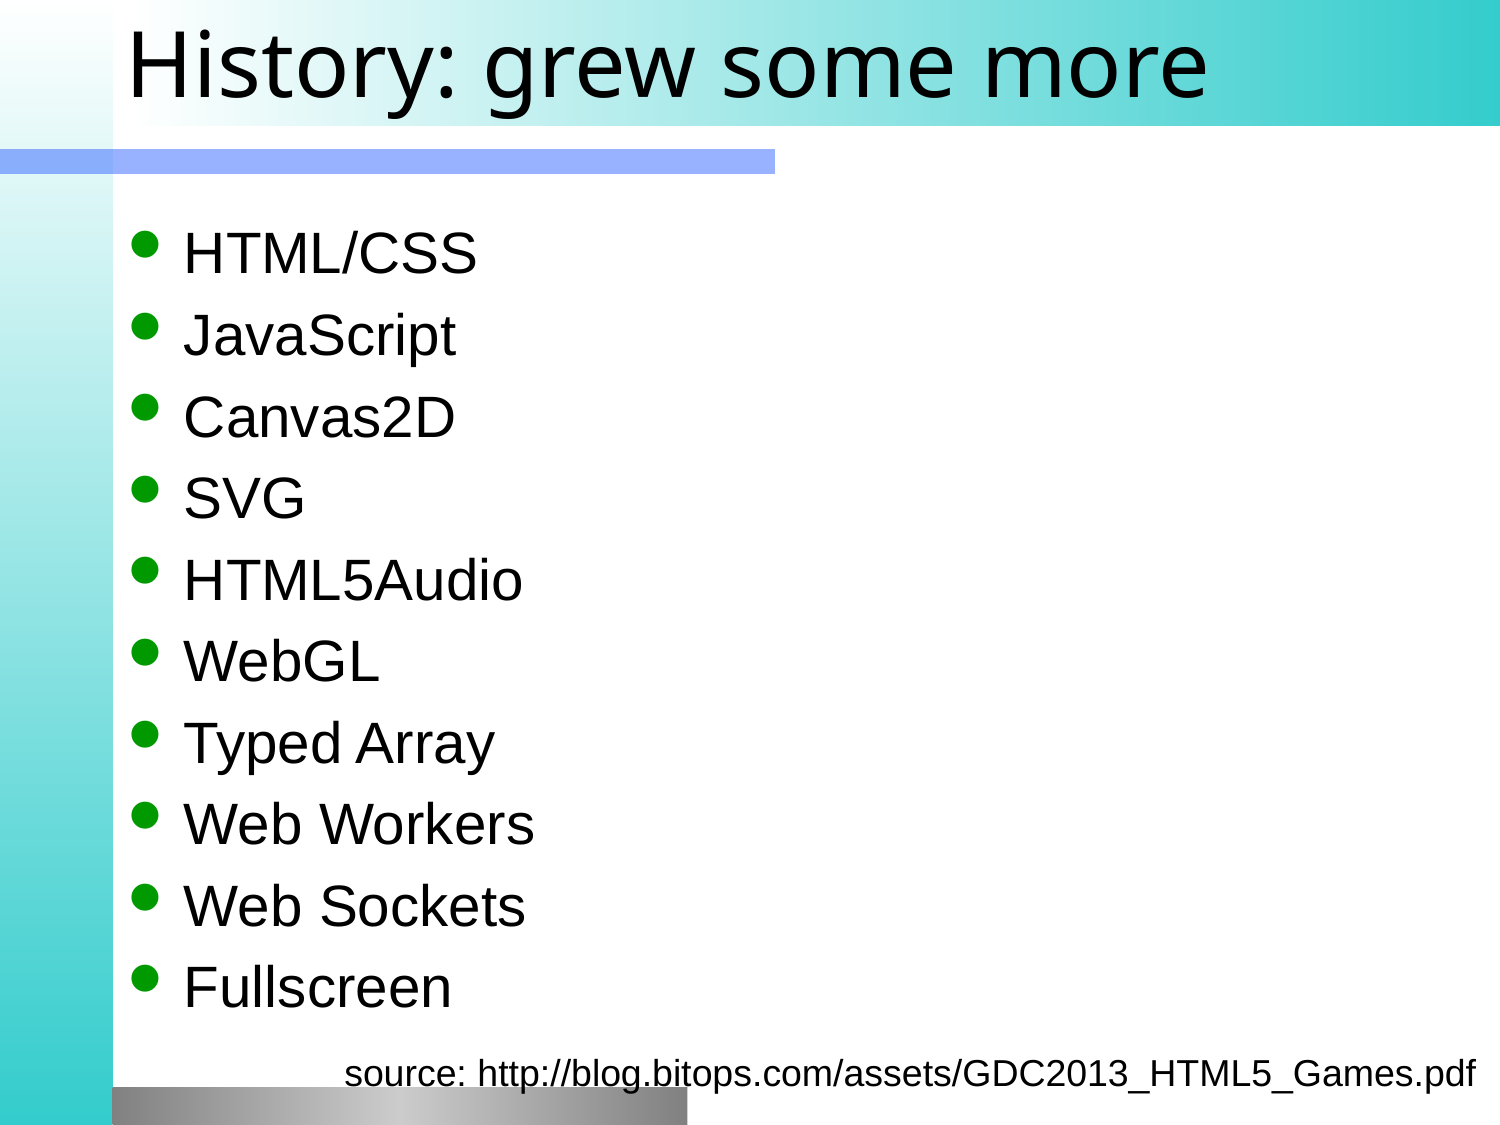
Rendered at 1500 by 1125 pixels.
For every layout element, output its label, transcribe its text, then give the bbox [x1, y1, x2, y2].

title History: grew some more [110, 0, 1424, 126]
text_box source: http://blog.bitops.com/assets/GDC2013_HTML5_Games.pdf [329, 1041, 1492, 1102]
list HTML/CSS JavaScript Canvas2D SVG HTML5Audio WebGL Typed Array Web Workers Web Sockets Fullscreen [112, 207, 1388, 1073]
